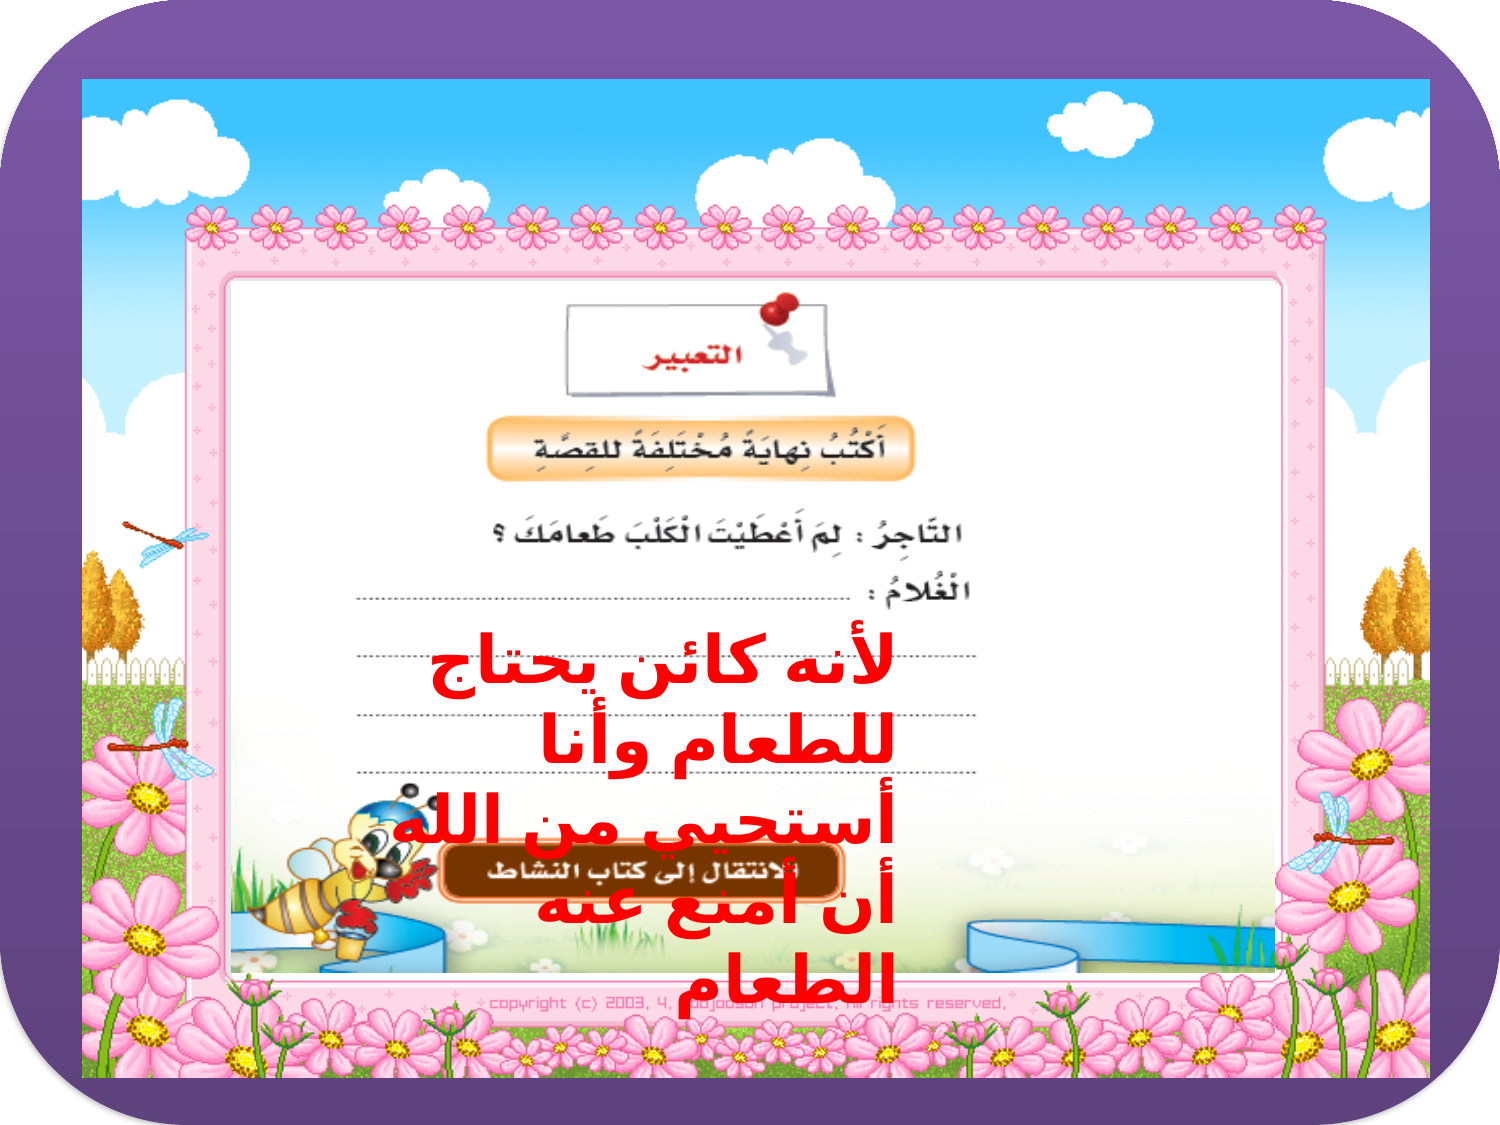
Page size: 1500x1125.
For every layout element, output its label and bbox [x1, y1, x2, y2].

picture [81, 79, 1430, 1079]
text_box [0, 0, 1500, 1125]
